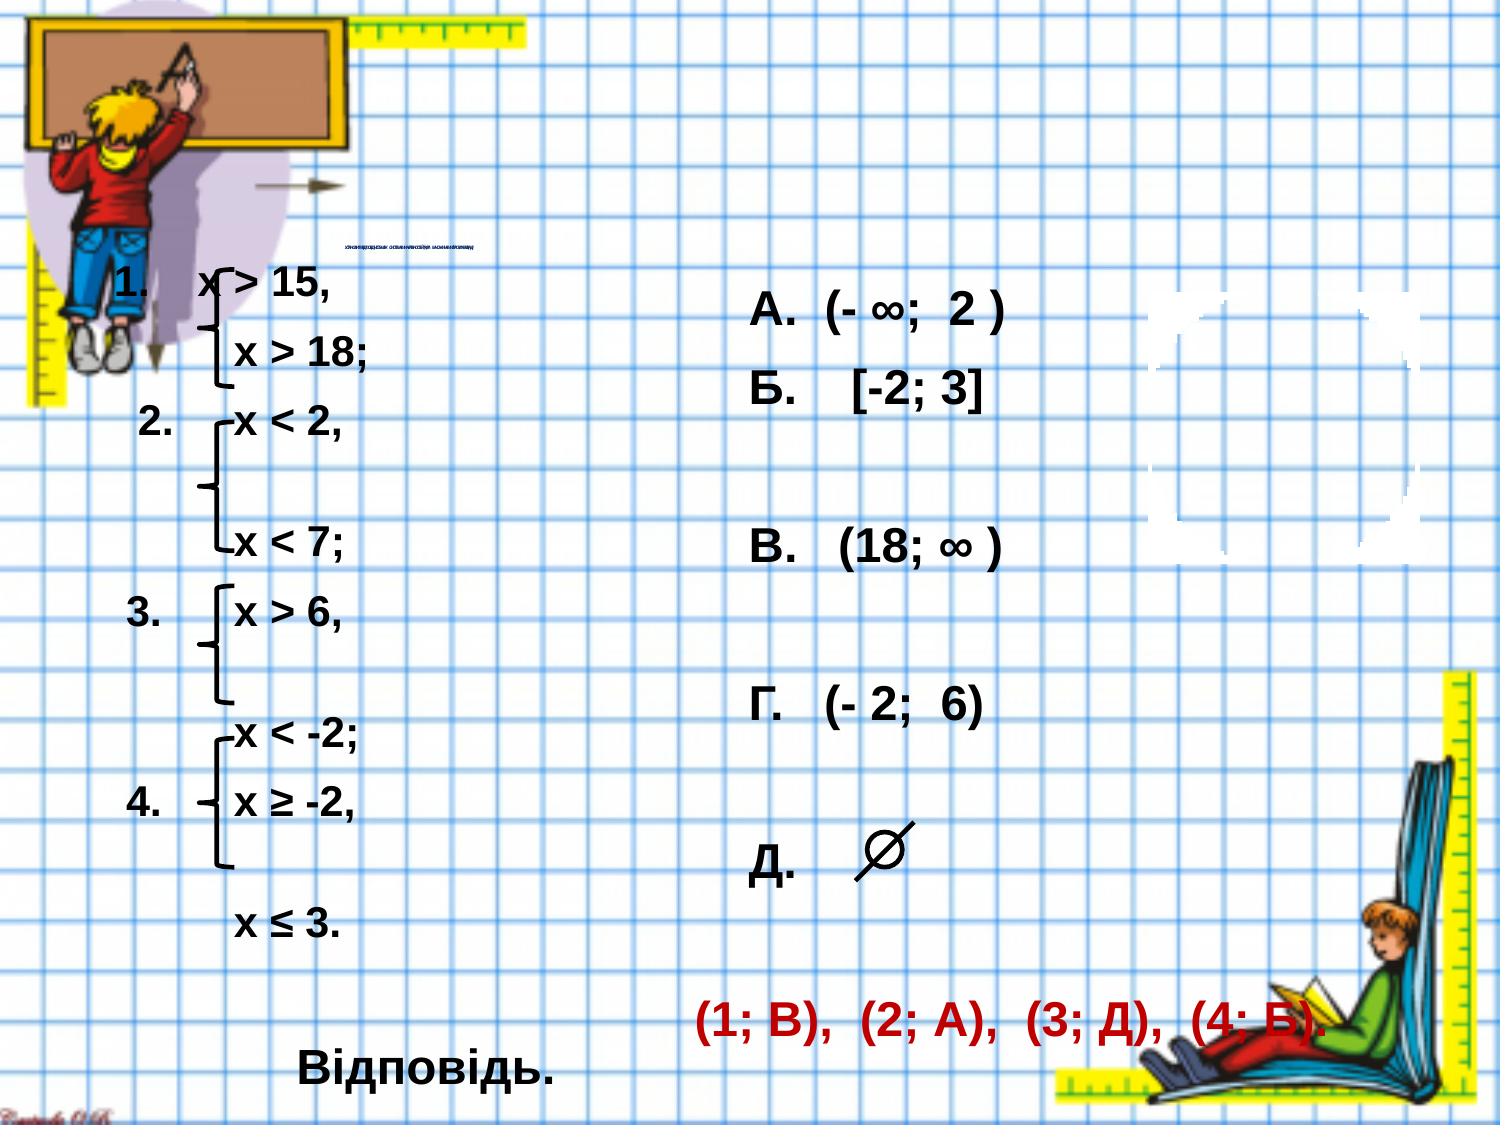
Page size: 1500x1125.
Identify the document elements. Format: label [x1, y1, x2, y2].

picture [0, 0, 1500, 1125]
text_box [854, 821, 915, 882]
